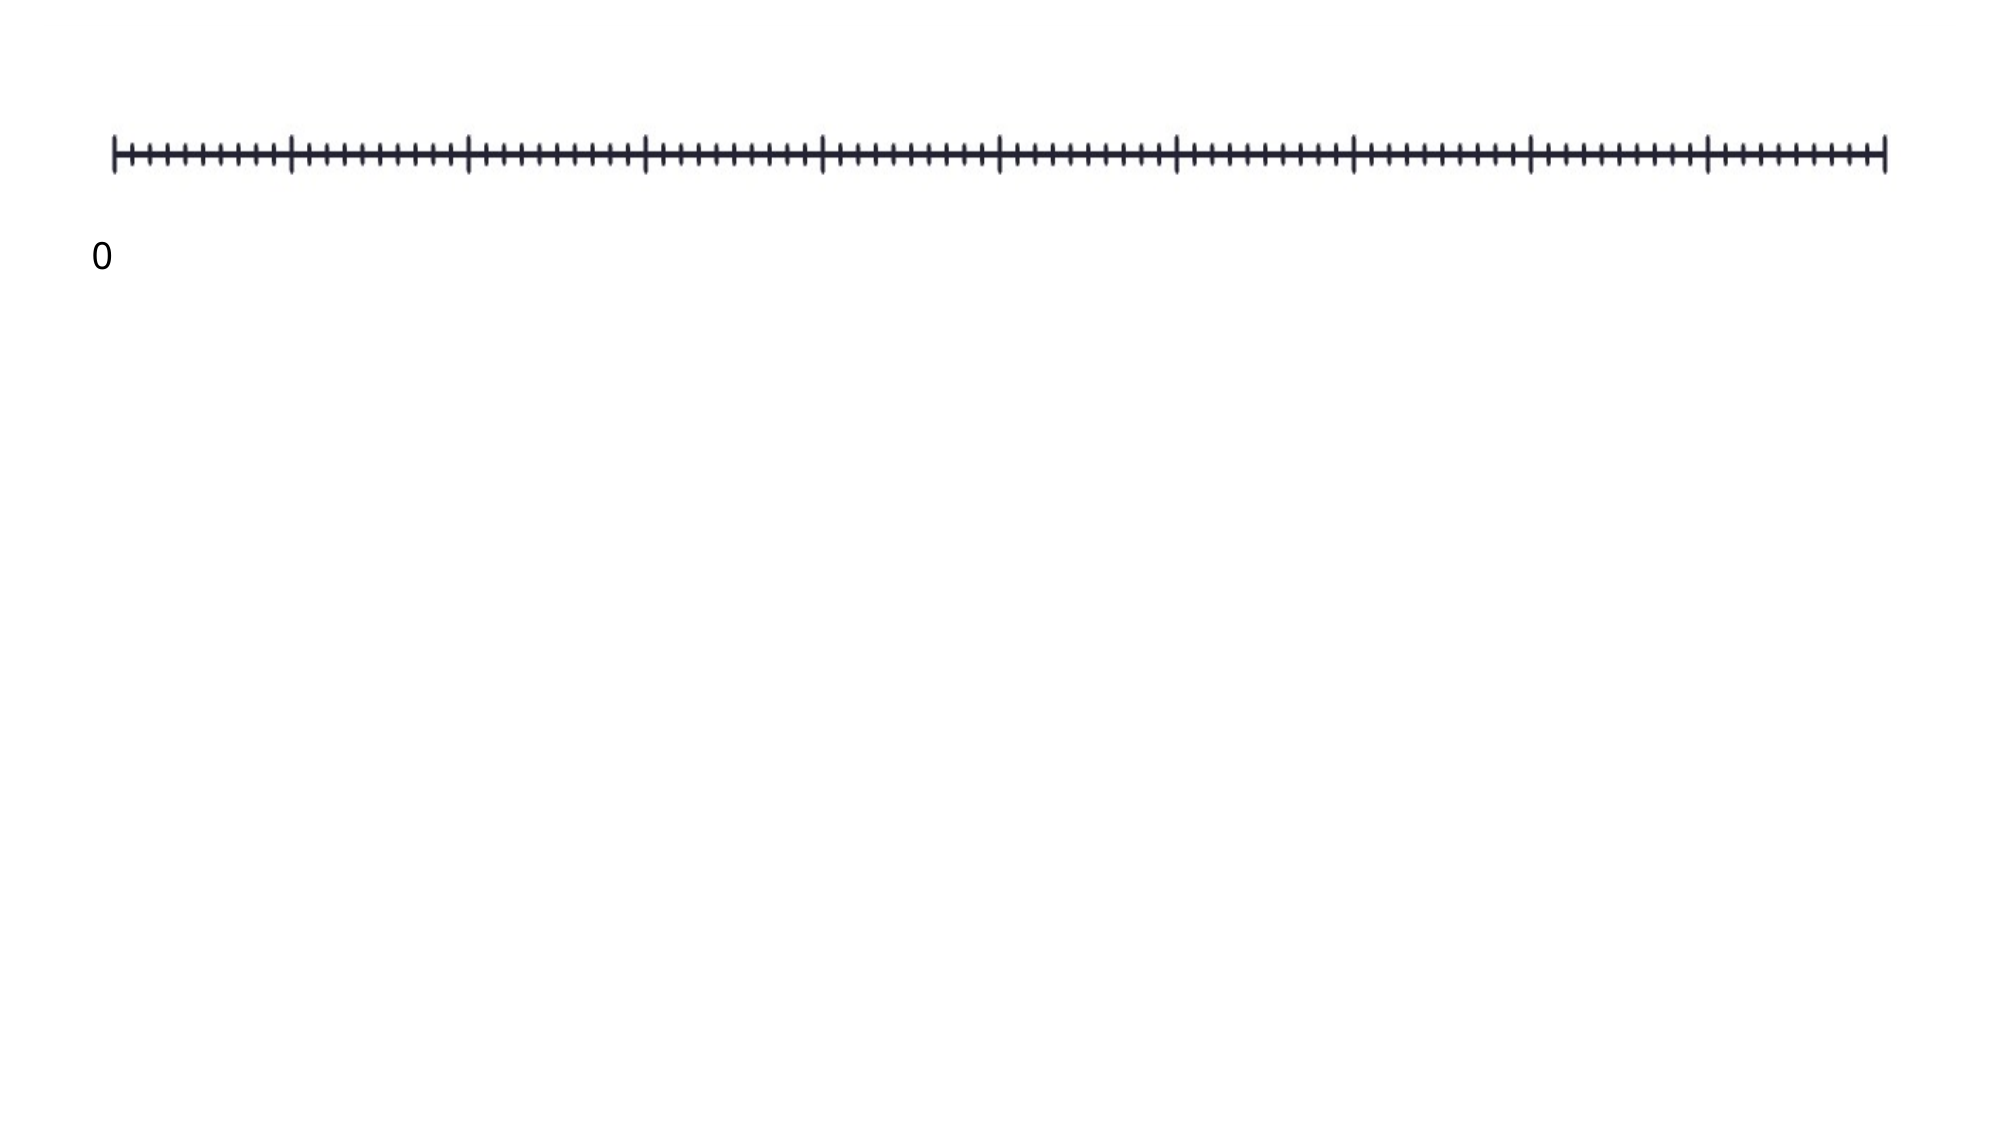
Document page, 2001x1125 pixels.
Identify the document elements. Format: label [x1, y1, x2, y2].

picture [43, 23, 1956, 287]
